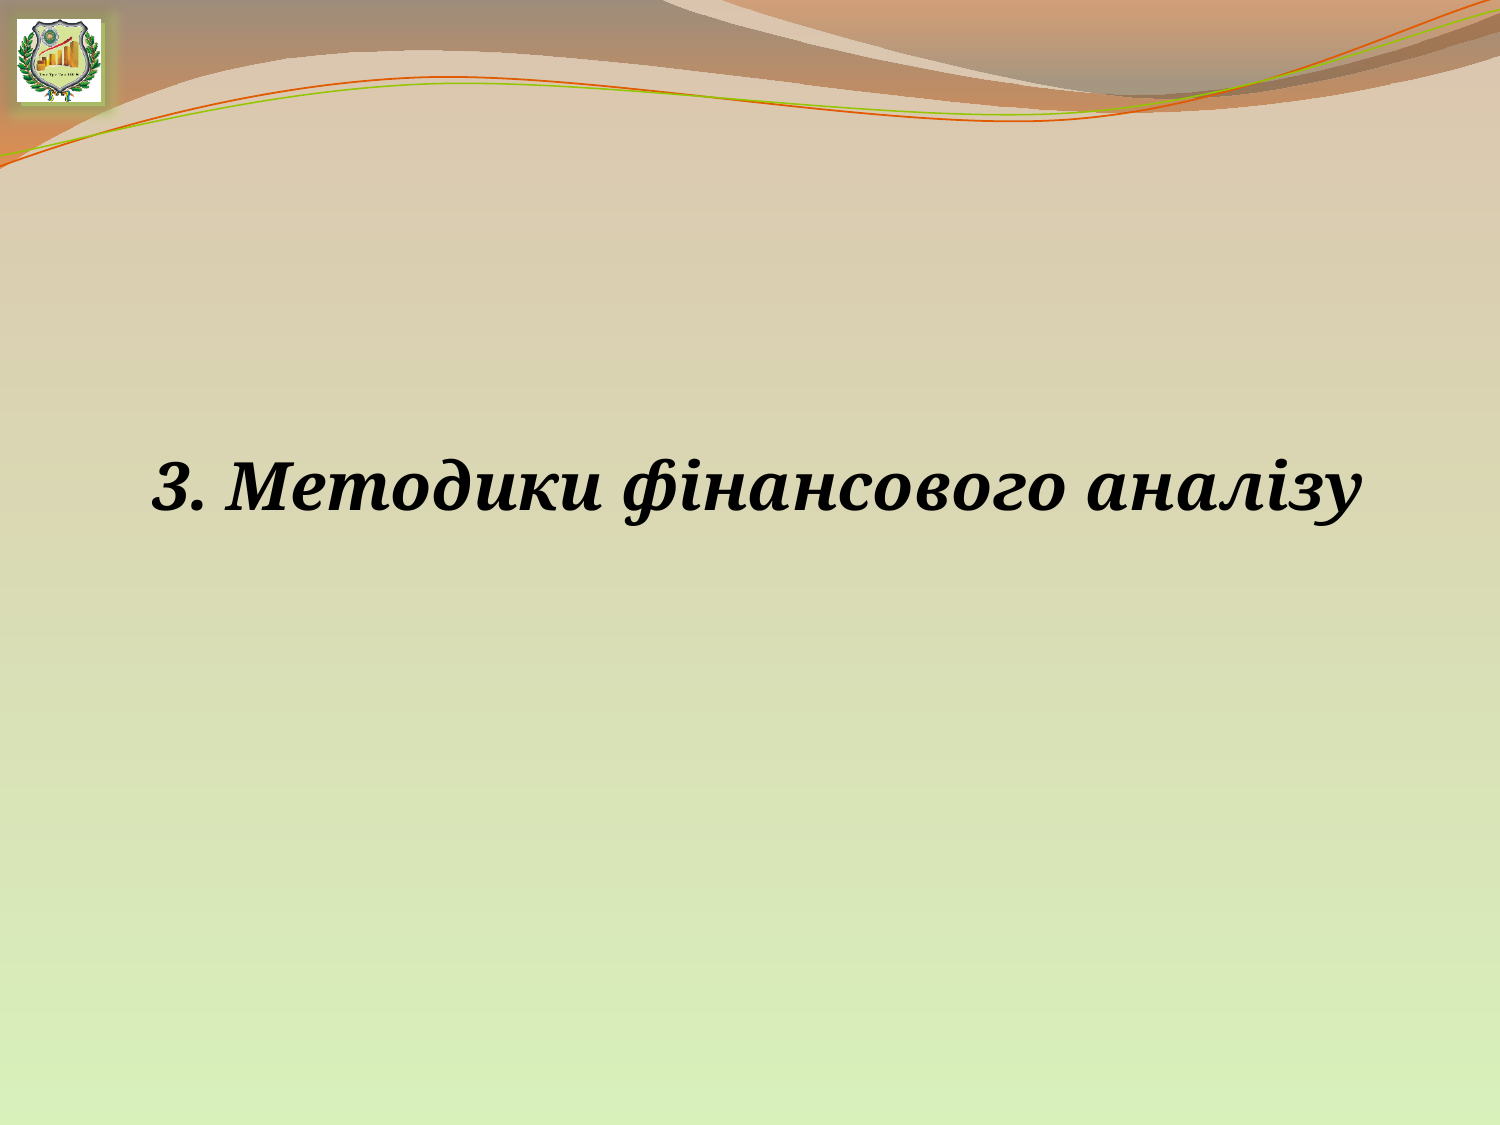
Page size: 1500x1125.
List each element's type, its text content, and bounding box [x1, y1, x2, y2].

text_box 3. Методики фінансового аналізу [137, 436, 1381, 531]
picture [17, 18, 101, 102]
